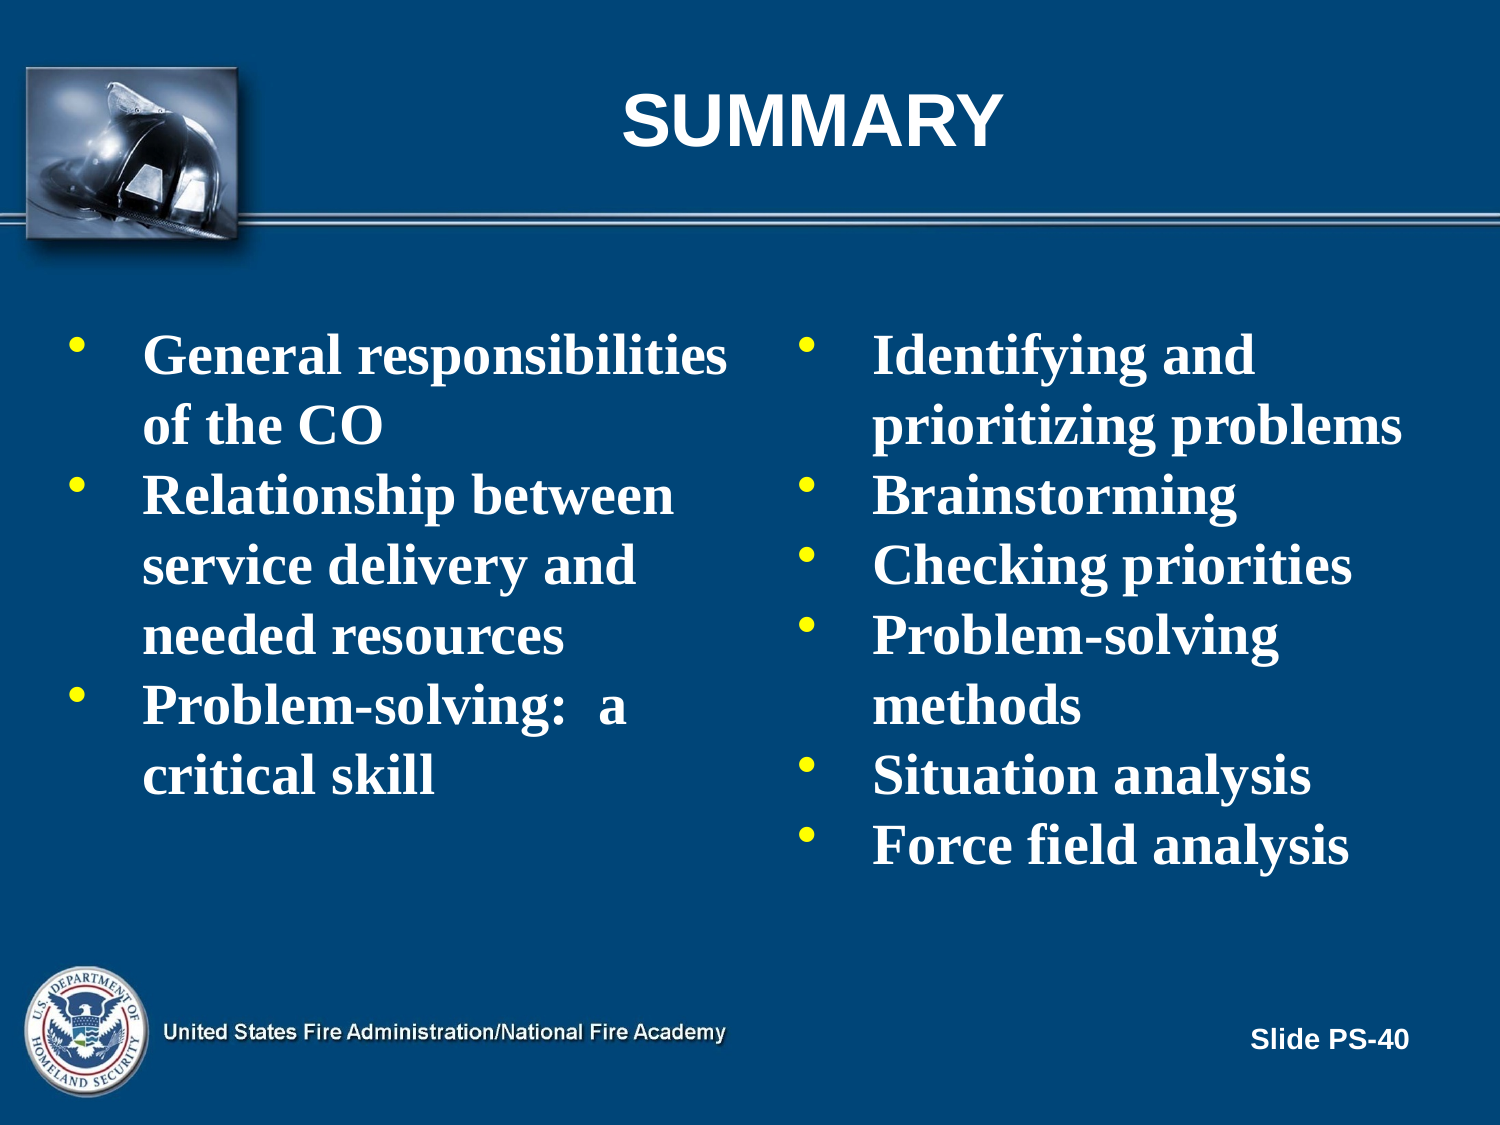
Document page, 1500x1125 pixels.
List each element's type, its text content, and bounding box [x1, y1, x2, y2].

picture [0, 0, 1500, 1125]
text_box General responsibilities of the CO Relationship between service delivery and needed resources Problem-solving: a critical skill [52, 309, 761, 947]
text_box Identifying and prioritizing problems Brainstorming Checking priorities Problem-solving methods Situation analysis Force field analysis [782, 309, 1454, 947]
slide_number Slide PS-40 [1074, 1012, 1426, 1091]
title SUMMARY [292, 22, 1335, 211]
